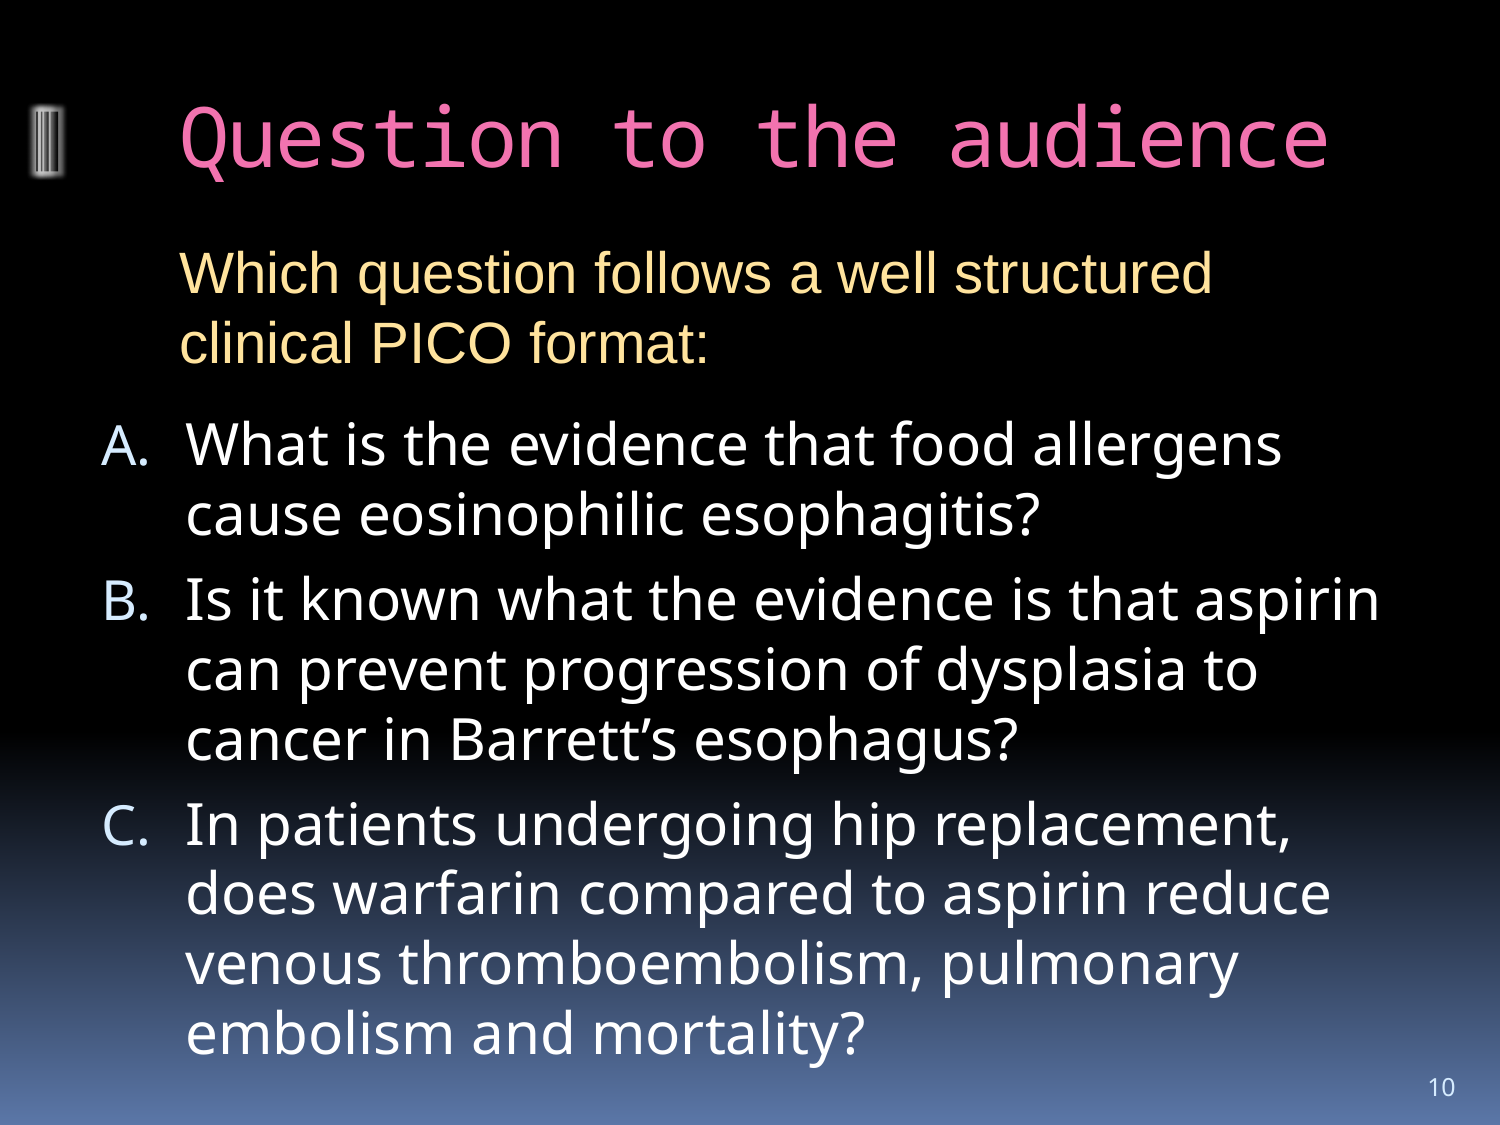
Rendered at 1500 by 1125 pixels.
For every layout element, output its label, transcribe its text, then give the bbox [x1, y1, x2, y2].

list What is the evidence that food allergens cause eosinophilic esophagitis? Is it known what the evidence is that aspirin can prevent progression of dysplasia to cancer in Barrett’s esophagus? In patients undergoing hip replacement, does warfarin compared to aspirin reduce venous thromboembolism, pulmonary embolism and mortality? [74, 399, 1451, 1043]
text_box Which question follows a well structured clinical PICO format: [164, 228, 1350, 383]
slide_number 10 [1412, 1052, 1488, 1113]
title Question to the audience [164, 77, 1440, 228]
